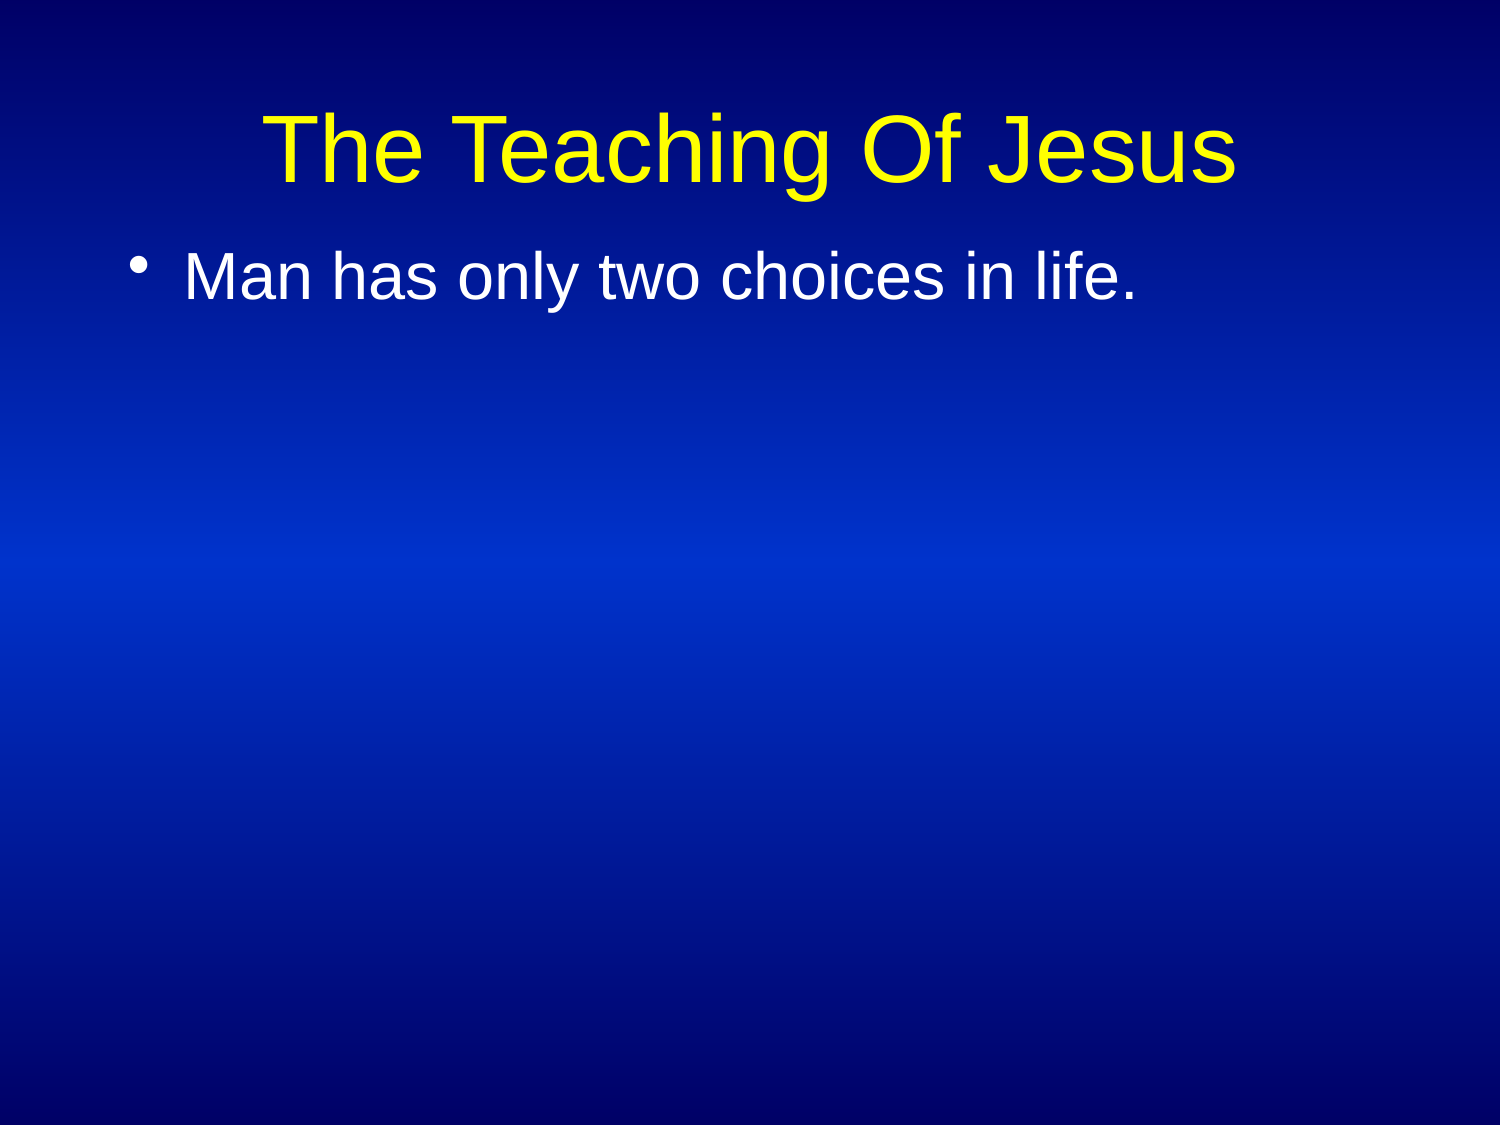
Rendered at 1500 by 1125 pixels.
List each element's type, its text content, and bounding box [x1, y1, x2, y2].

title The Teaching Of Jesus [37, 50, 1463, 238]
list Man has only two choices in life. [112, 224, 1463, 338]
